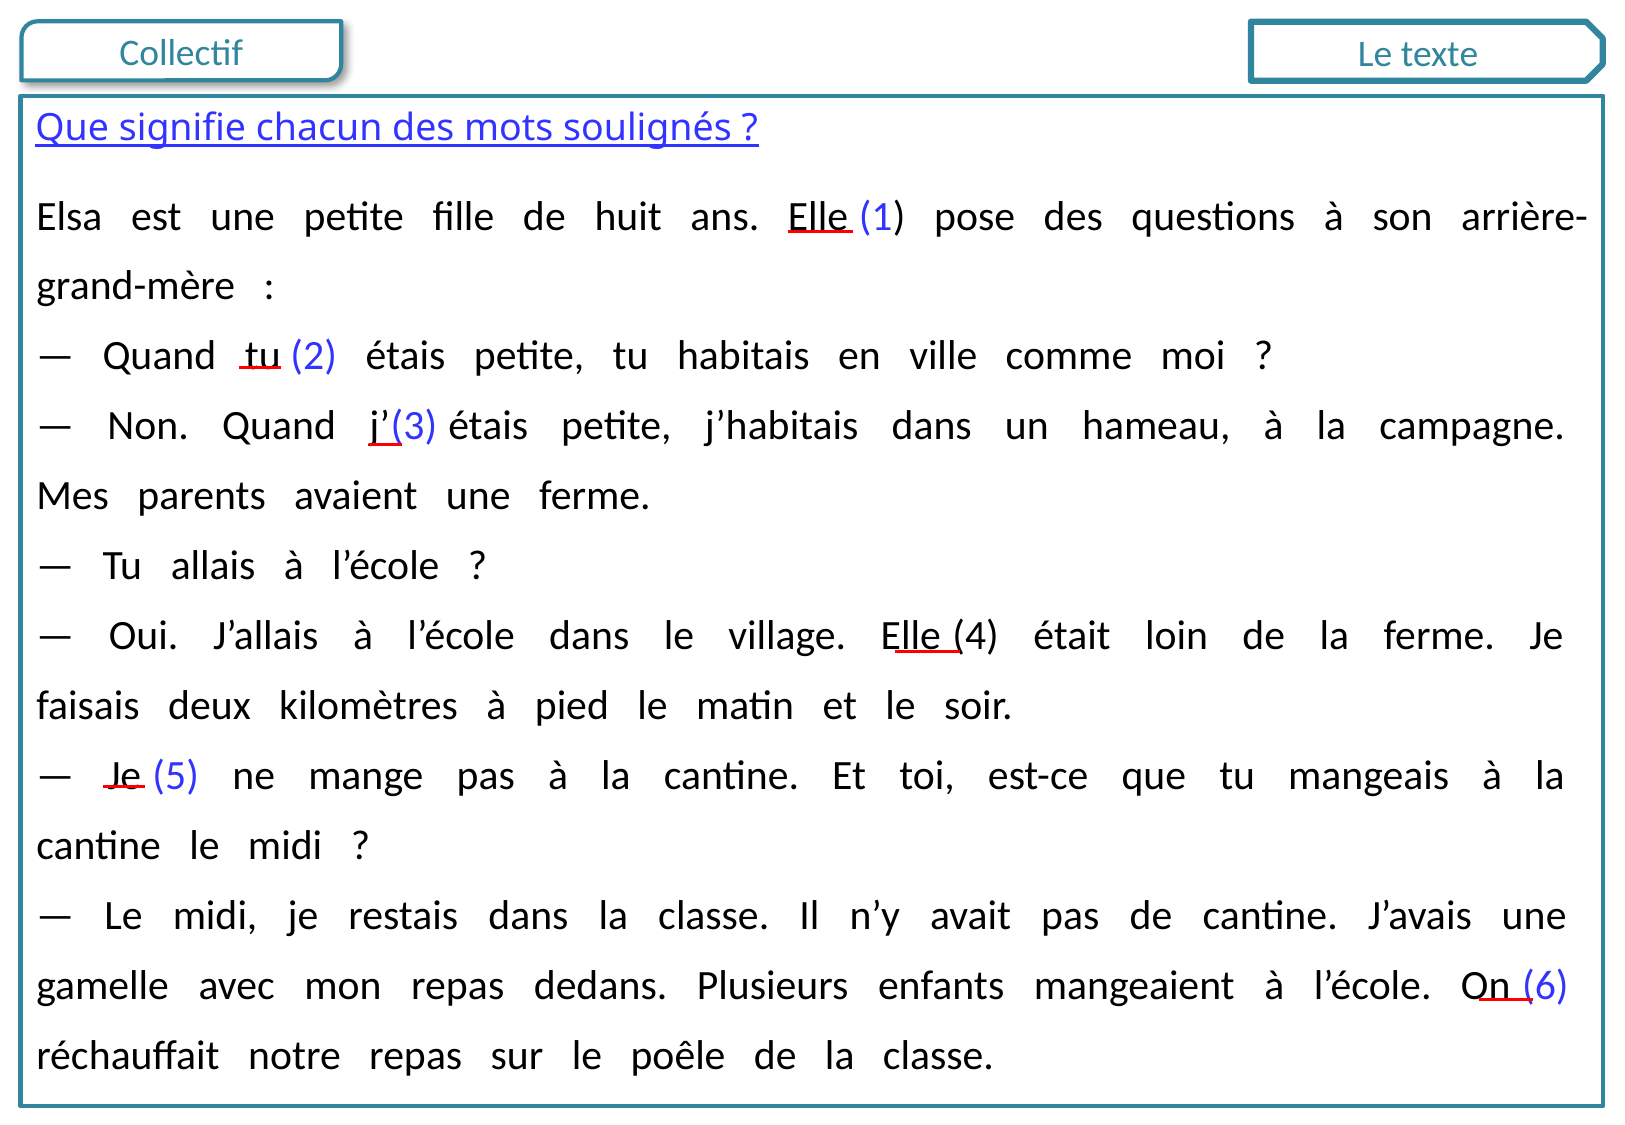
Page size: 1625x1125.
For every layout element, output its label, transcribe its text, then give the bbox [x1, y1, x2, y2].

list Elsa est une petite fille de huit ans. Elle (1) pose des questions à son arrière-grand-mère : — Quand tu (2) étais petite, tu habitais en ville comme moi ? — Non. Quand j’(3) étais petite, j’habitais dans un hameau, à la campagne. Mes parents avaient une ferme. — Tu allais à l’école ? — Oui. J’allais à l’école dans le village. Elle (4) était loin de la ferme. Je faisais deux kilomètres à pied le matin et le soir. — Je (5) ne mange pas à la cantine. Et toi, est-ce que tu mangeais à la cantine le midi ? — Le midi, je restais dans la classe. Il n’y avait pas de cantine. J’avais une gamelle avec mon repas dedans. Plusieurs enfants mangeaient à l’école. On (6) réchauffait notre repas sur le poêle de la classe. [21, 160, 1604, 1083]
list Que signifie chacun des mots soulignés ? [18, 94, 1605, 1108]
list Le texte [1251, 21, 1585, 81]
